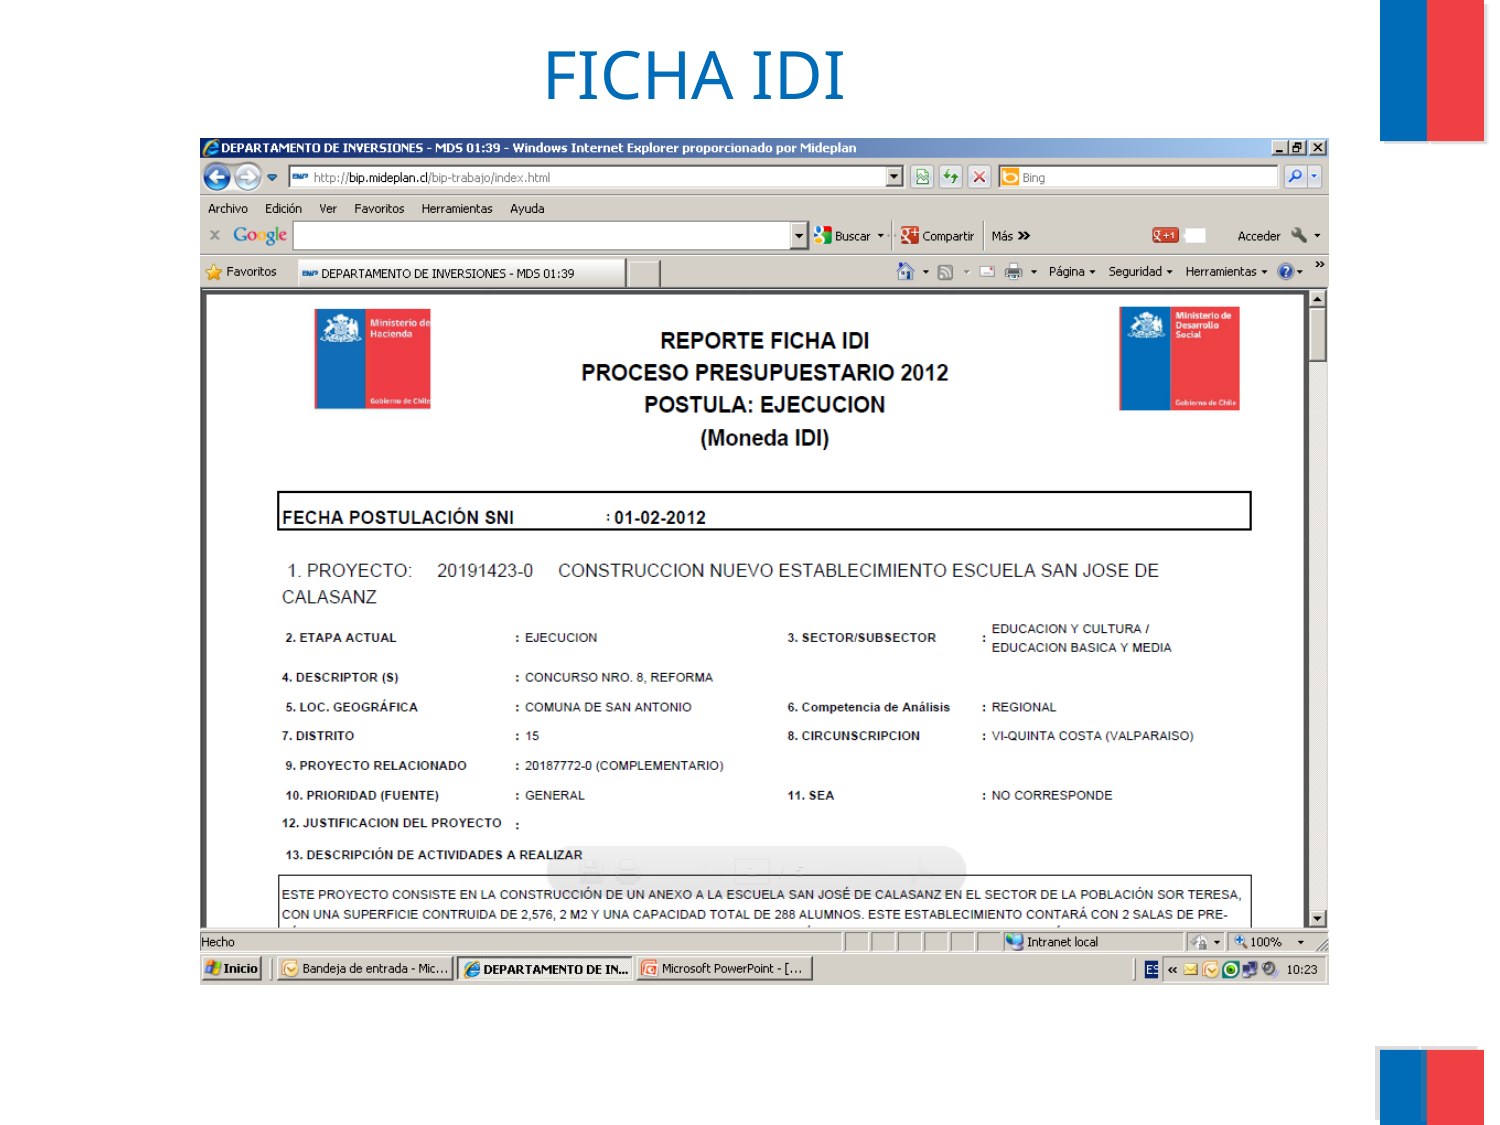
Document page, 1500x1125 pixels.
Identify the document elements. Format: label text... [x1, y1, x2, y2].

title FICHA IDI [24, 24, 1365, 213]
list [200, 138, 1329, 986]
